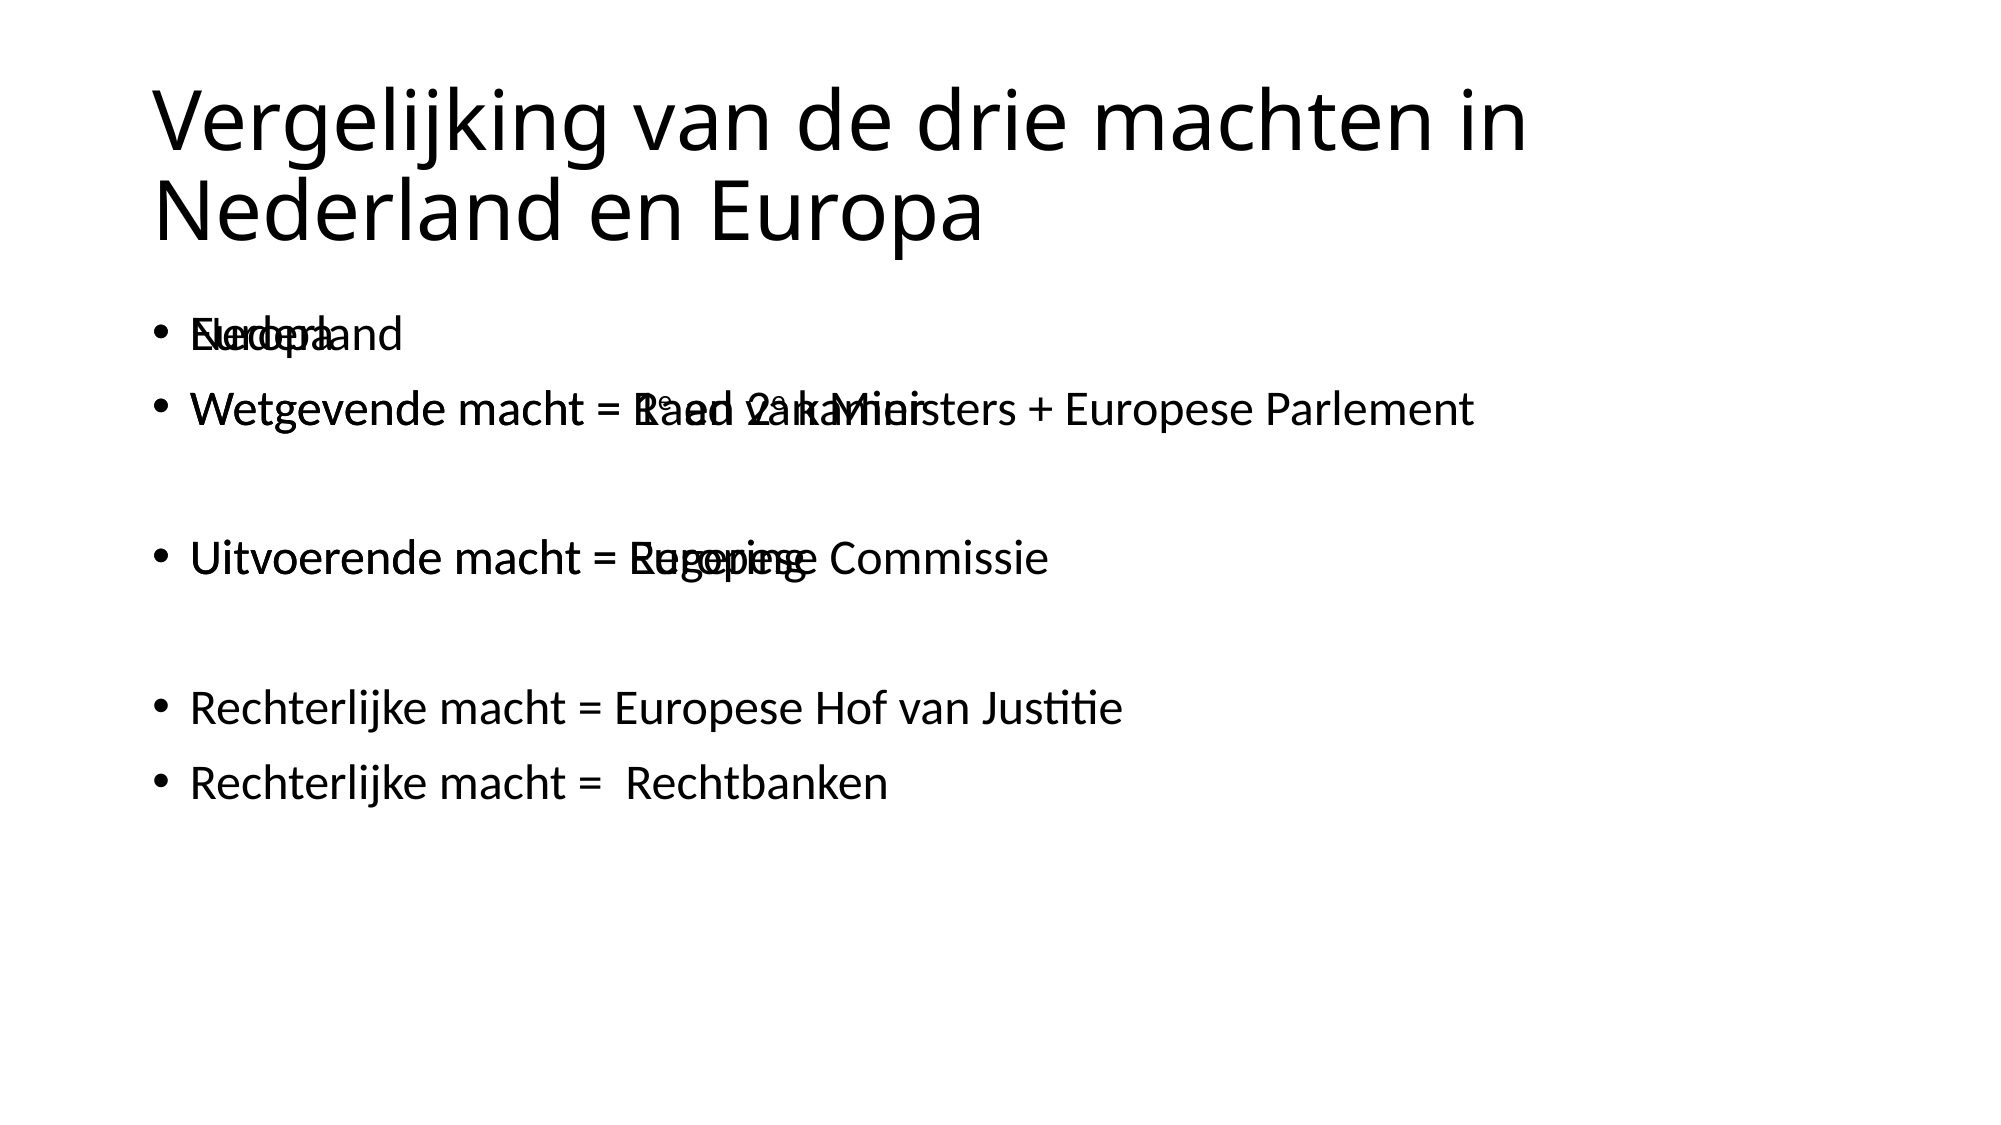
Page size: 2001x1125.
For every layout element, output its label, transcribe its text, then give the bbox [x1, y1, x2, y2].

list Europa Wetgevende macht = Raad van Ministers + Europese Parlement Uitvoerende macht = Europese Commissie Rechterlijke macht = Europese Hof van Justitie [137, 299, 1863, 1014]
title Vergelijking van de drie machten in Nederland en Europa [137, 59, 1863, 278]
